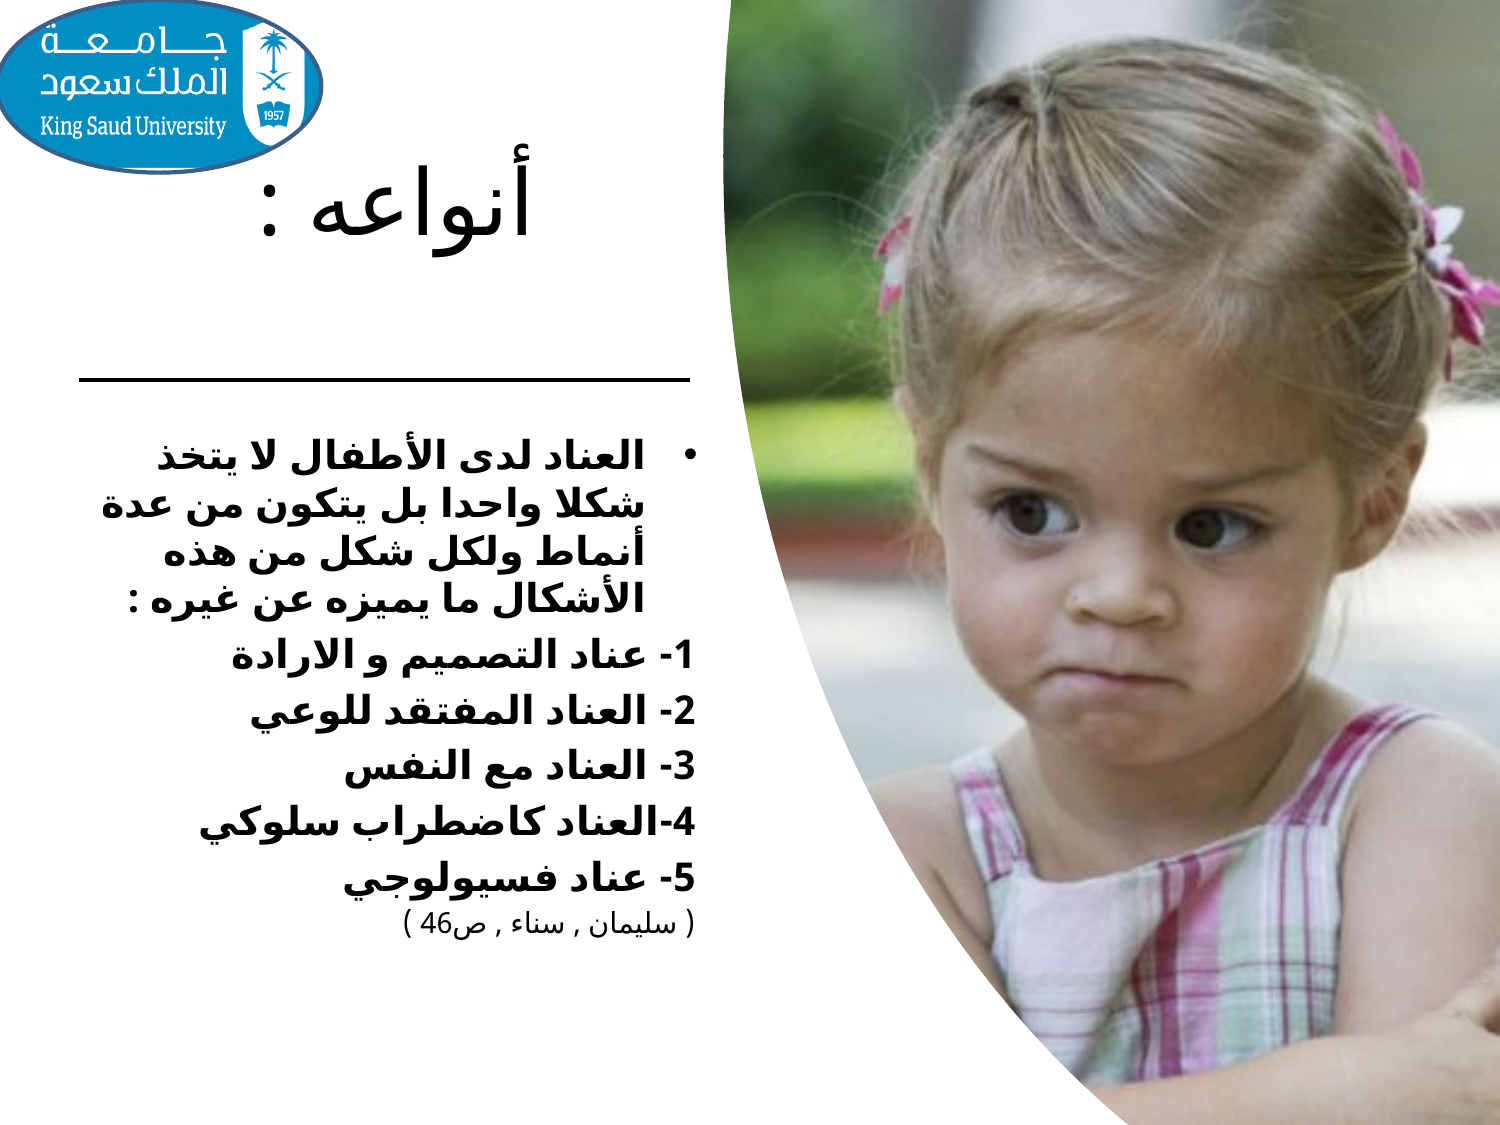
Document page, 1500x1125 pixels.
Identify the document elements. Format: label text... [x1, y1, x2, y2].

text_box [0, 0, 324, 175]
title أنواعه : [80, 59, 711, 338]
picture [722, 0, 1500, 1125]
list العناد لدى الأطفال لا يتخذ شكلا واحدا بل يتكون من عدة أنماط ولكل شكل من هذه الأشكال ما يميزه عن غيره : 1- عناد التصميم و الارادة 2- العناد المفتقد للوعي 3- العناد مع النفس 4-العناد كاضطراب سلوكي 5- عناد فسيولوجي ( سليمان , سناء , ص46 ) [80, 422, 711, 991]
